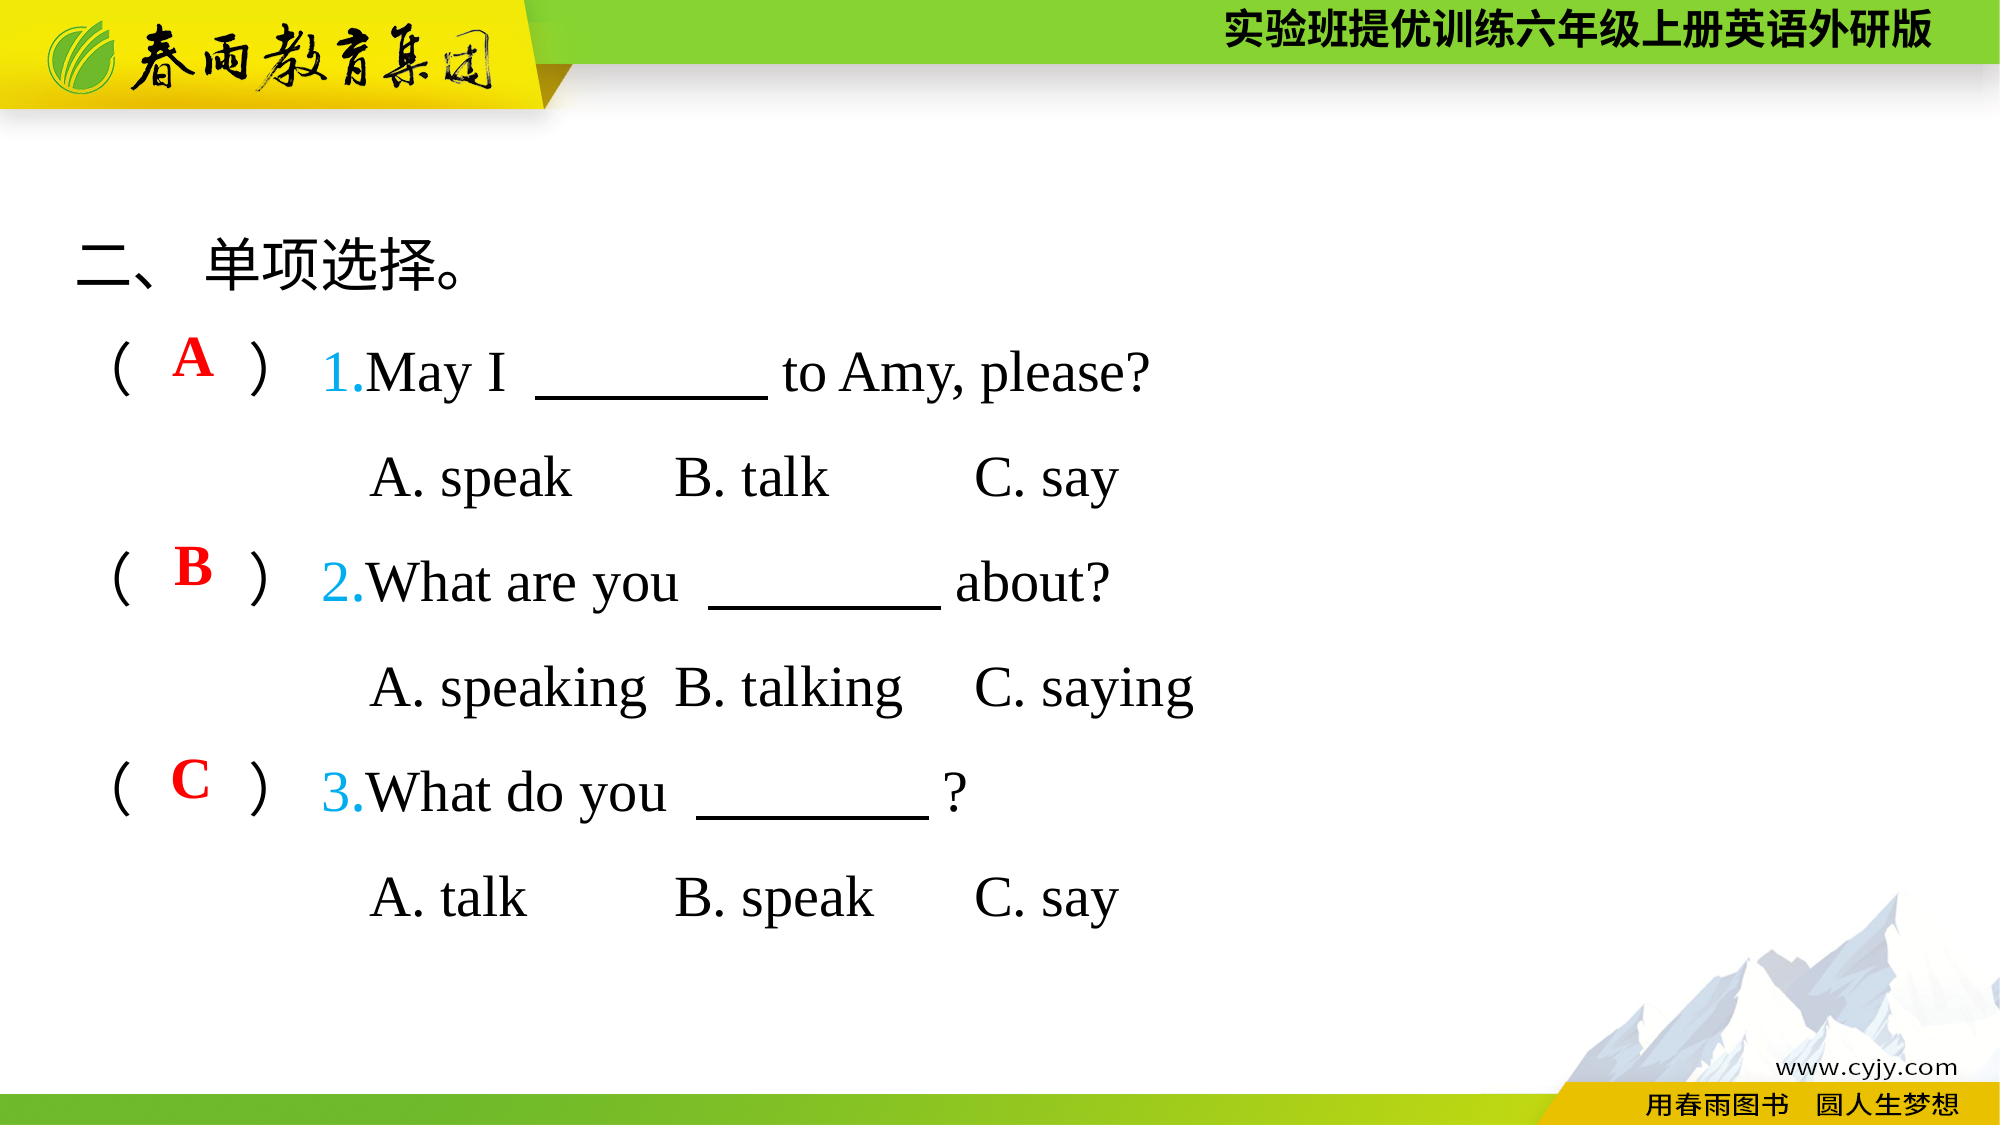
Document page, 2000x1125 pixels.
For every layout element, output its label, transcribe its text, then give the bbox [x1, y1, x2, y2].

list 二、 单项选择。 （ ）1.May I to Amy, please? A. speak B. talk C. say （ ）2.What are you about? A. speaking B. talking C. saying （ ）3.What do you ? A. talk B. speak C. say [59, 185, 1944, 944]
text_box A [157, 310, 230, 395]
text_box B [160, 519, 229, 605]
text_box C [155, 733, 228, 818]
picture [0, 0, 2000, 1125]
